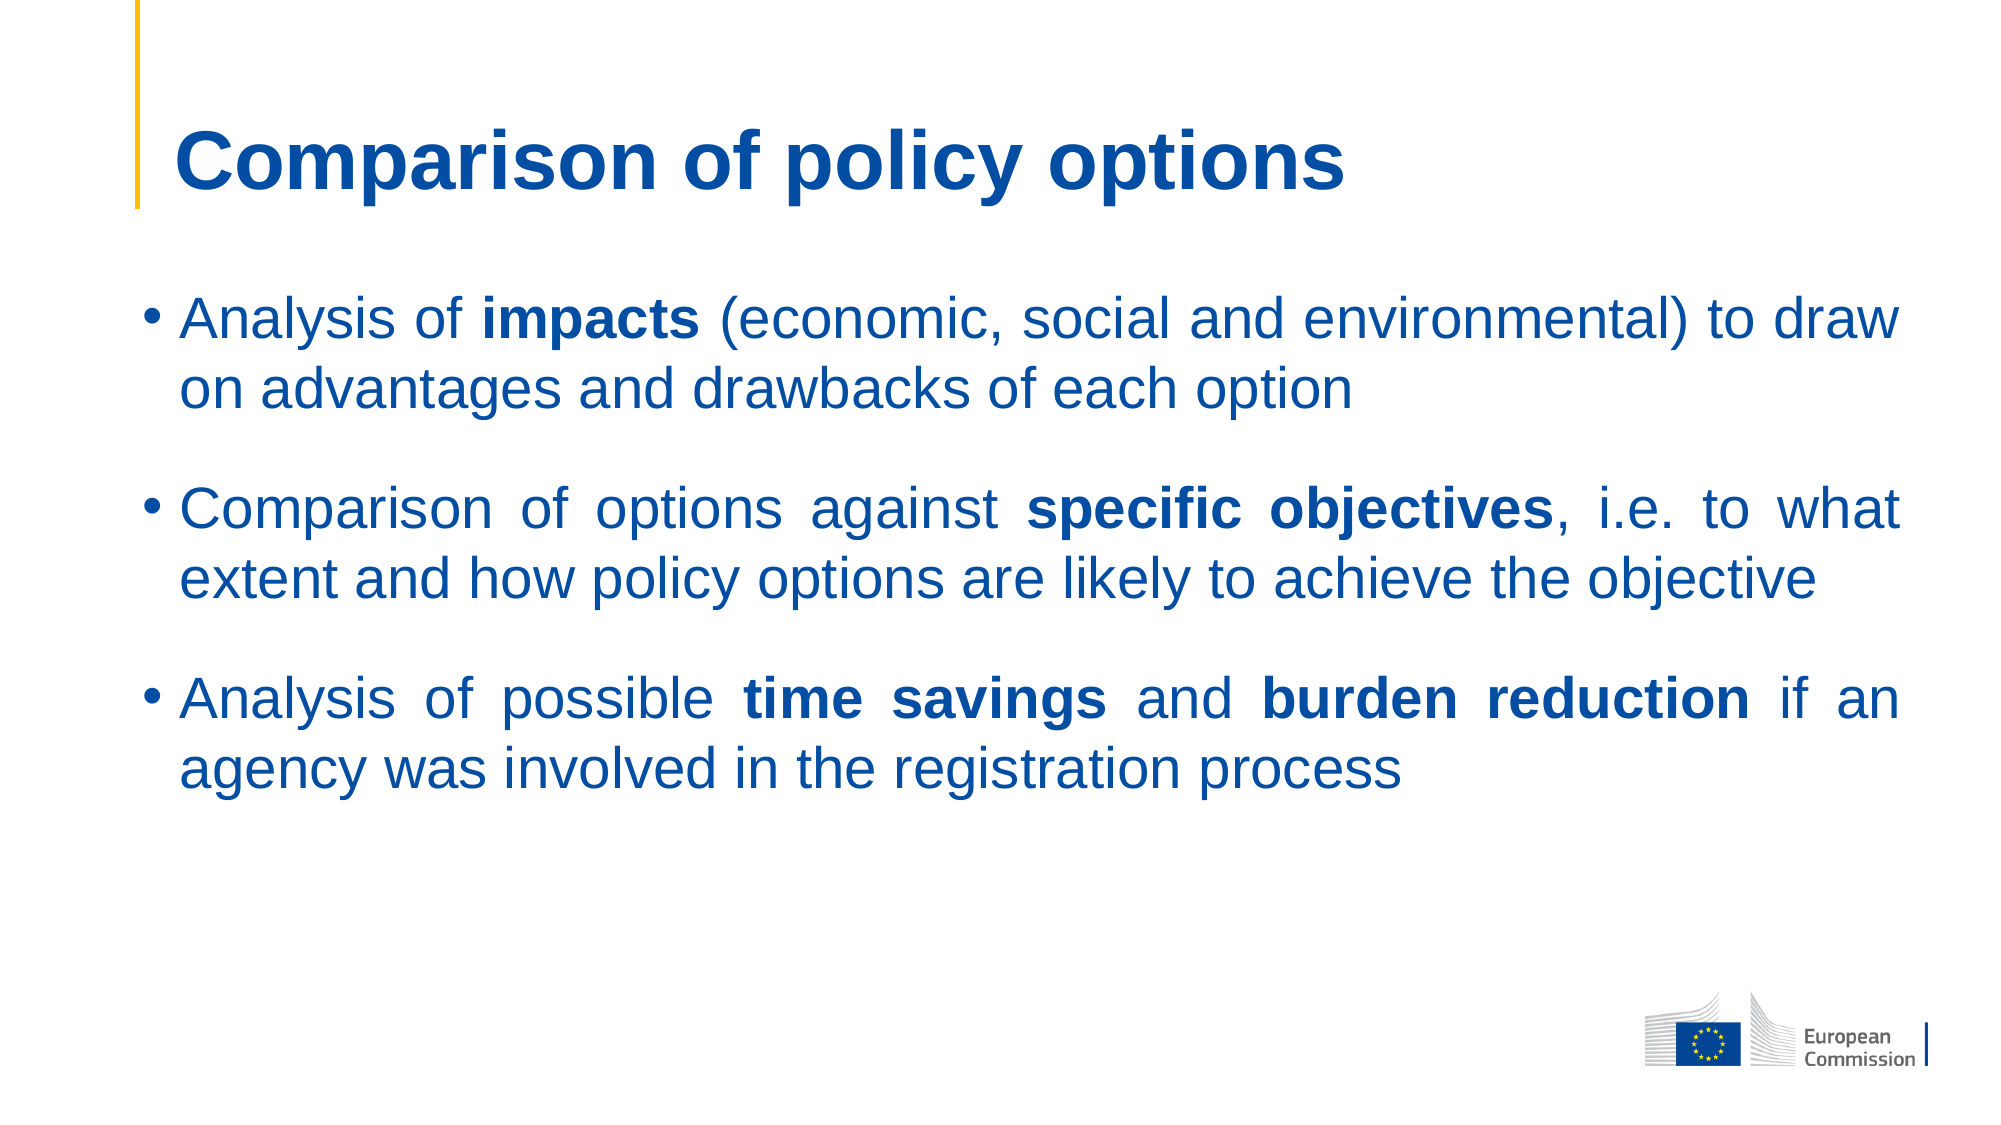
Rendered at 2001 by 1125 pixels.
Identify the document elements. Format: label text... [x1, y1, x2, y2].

list Analysis of impacts (economic, social and environmental) to draw on advantages and drawbacks of each option Comparison of options against specific objectives, i.e. to what extent and how policy options are likely to achieve the objective Analysis of possible time savings and burden reduction if an agency was involved in the registration process [127, 272, 1917, 910]
picture [1645, 991, 1928, 1066]
title Comparison of policy options [159, 79, 1885, 208]
